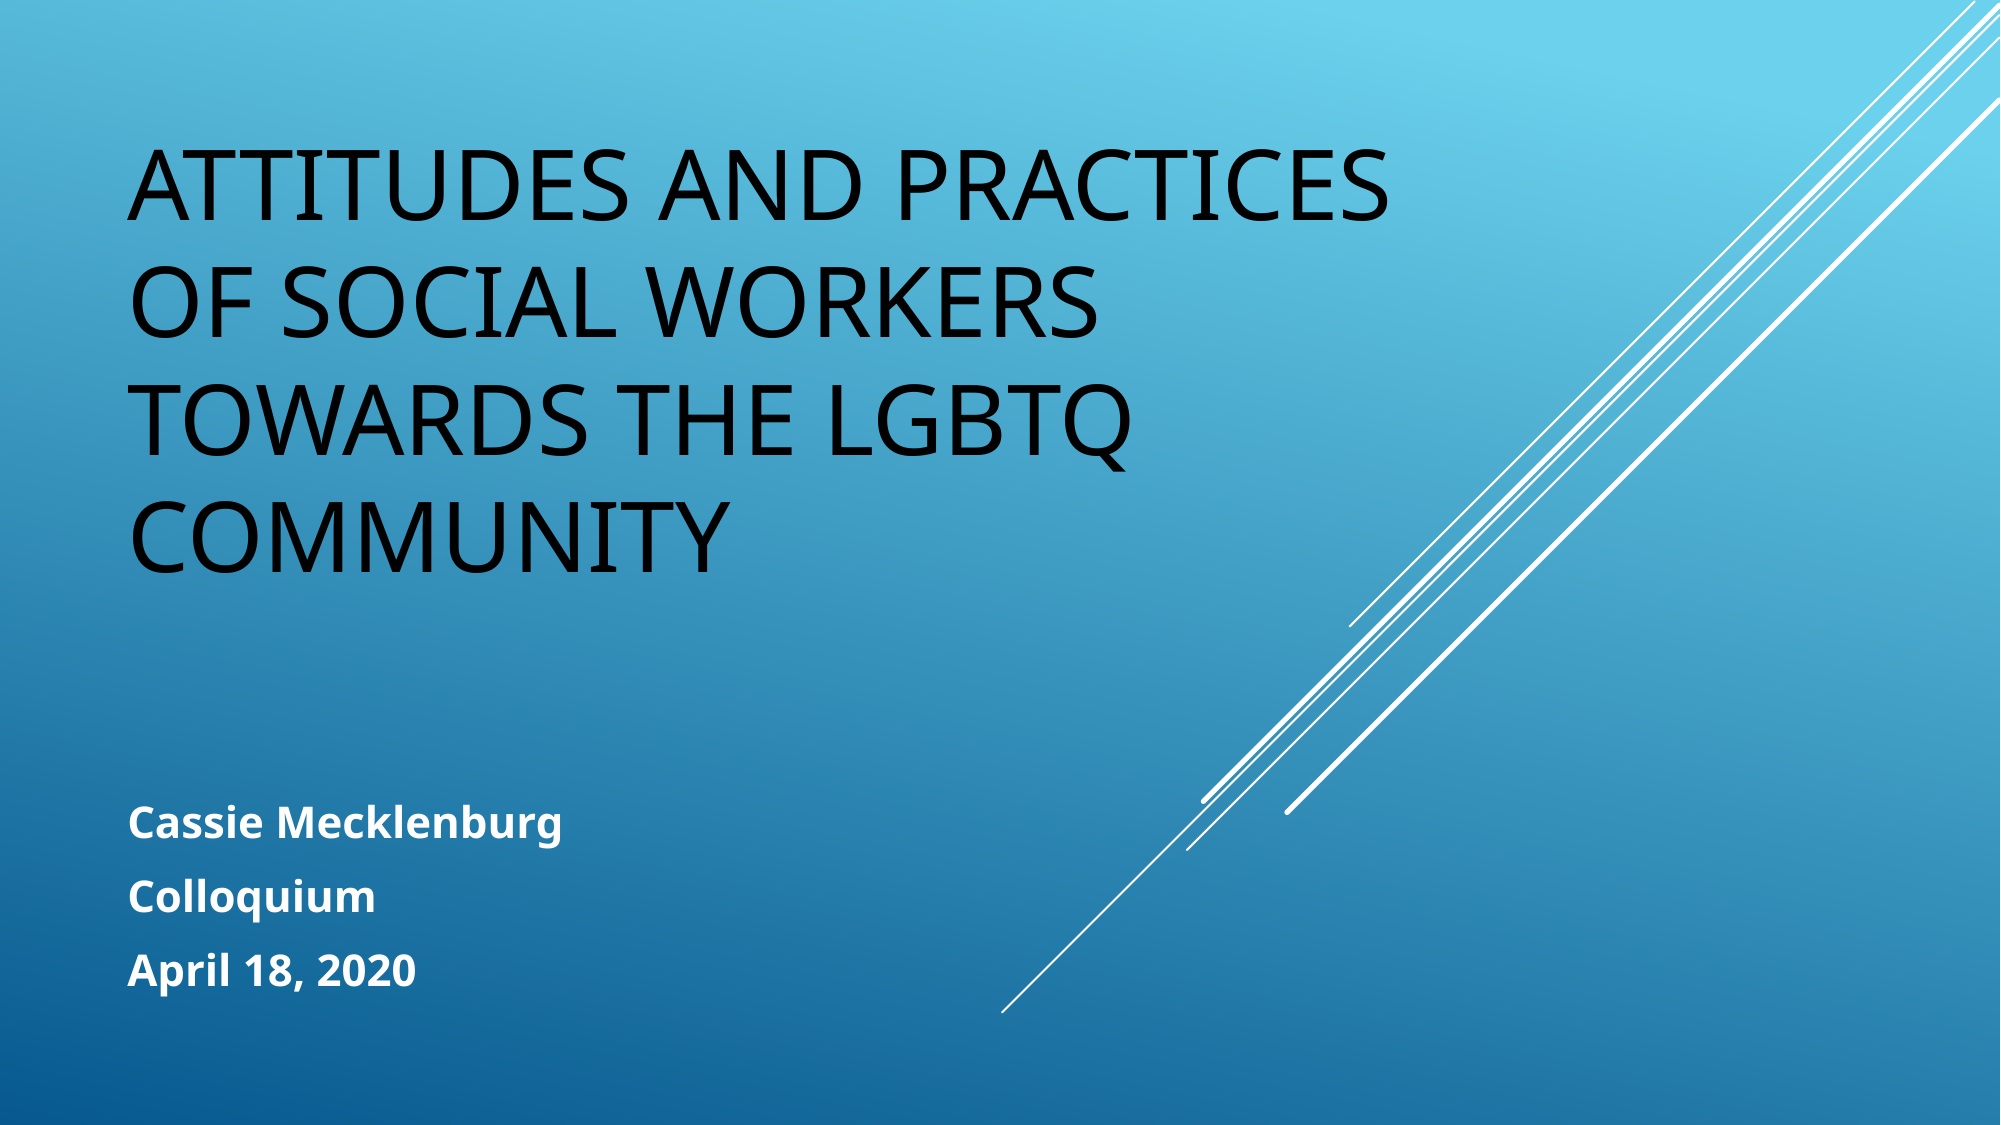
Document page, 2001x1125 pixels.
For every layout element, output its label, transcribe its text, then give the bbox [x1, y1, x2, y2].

title Attitudes And Practices of social workers Towards The LGBTQ community [112, 112, 1425, 600]
subtitle Cassie Mecklenburg Colloquium April 18, 2020 [112, 787, 1163, 1083]
